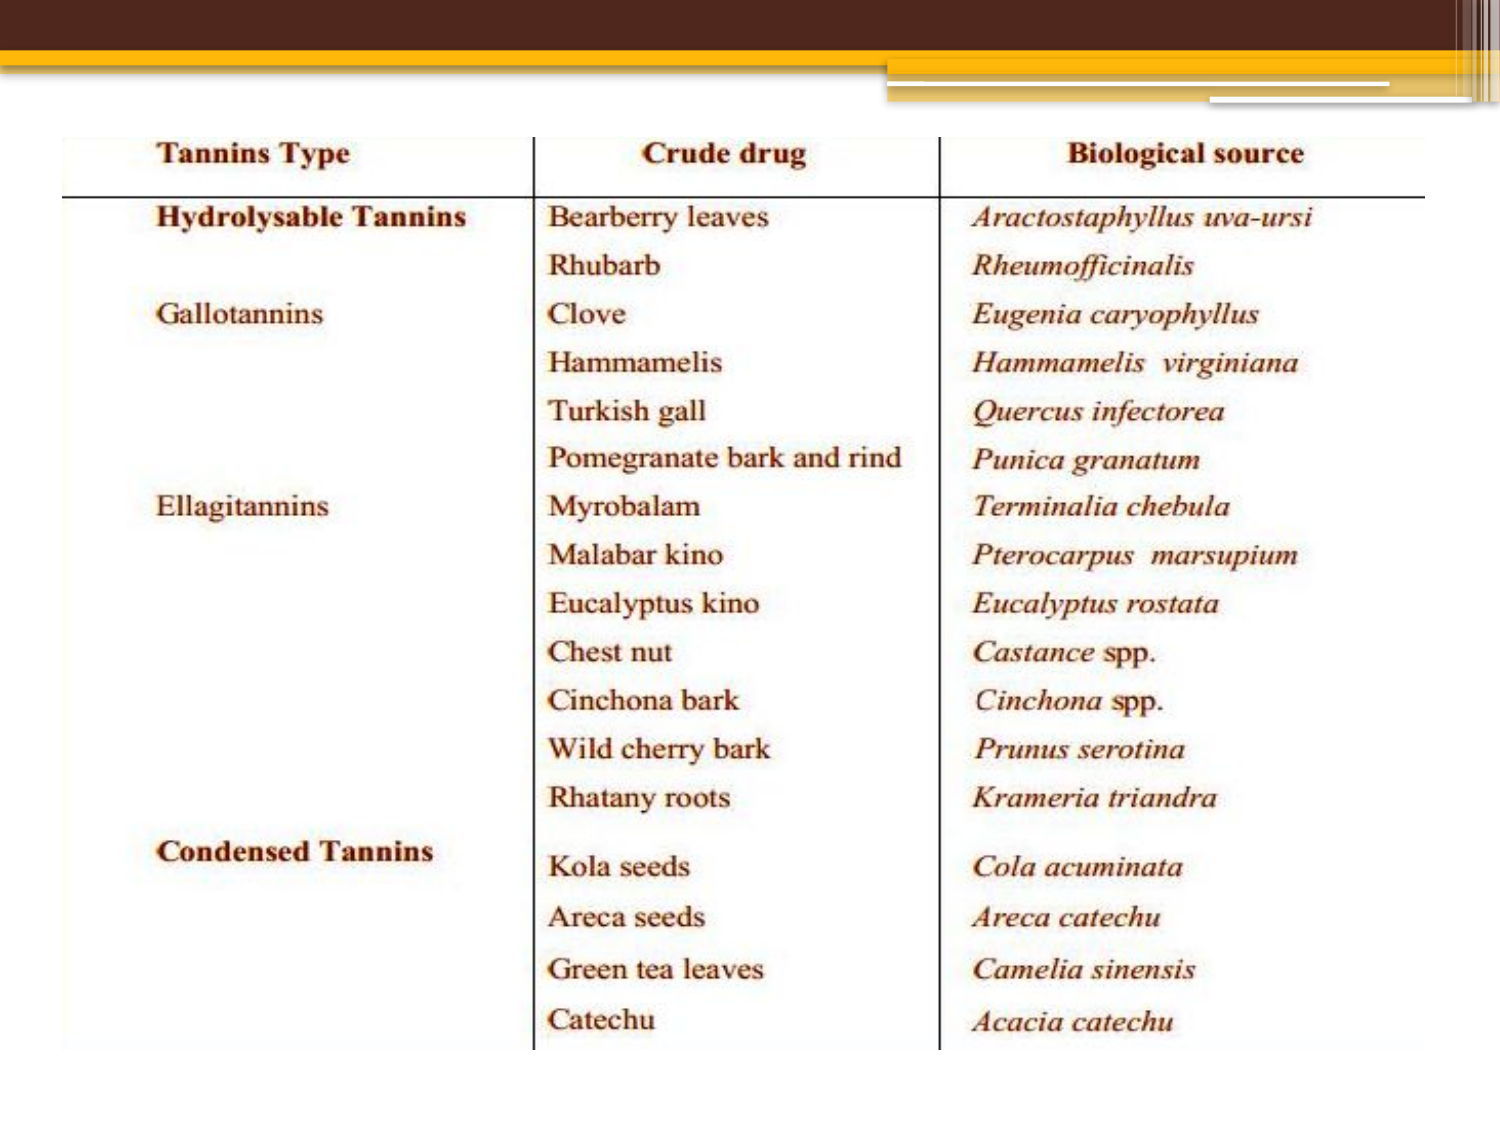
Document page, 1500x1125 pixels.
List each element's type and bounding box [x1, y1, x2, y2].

picture [62, 137, 1426, 1051]
